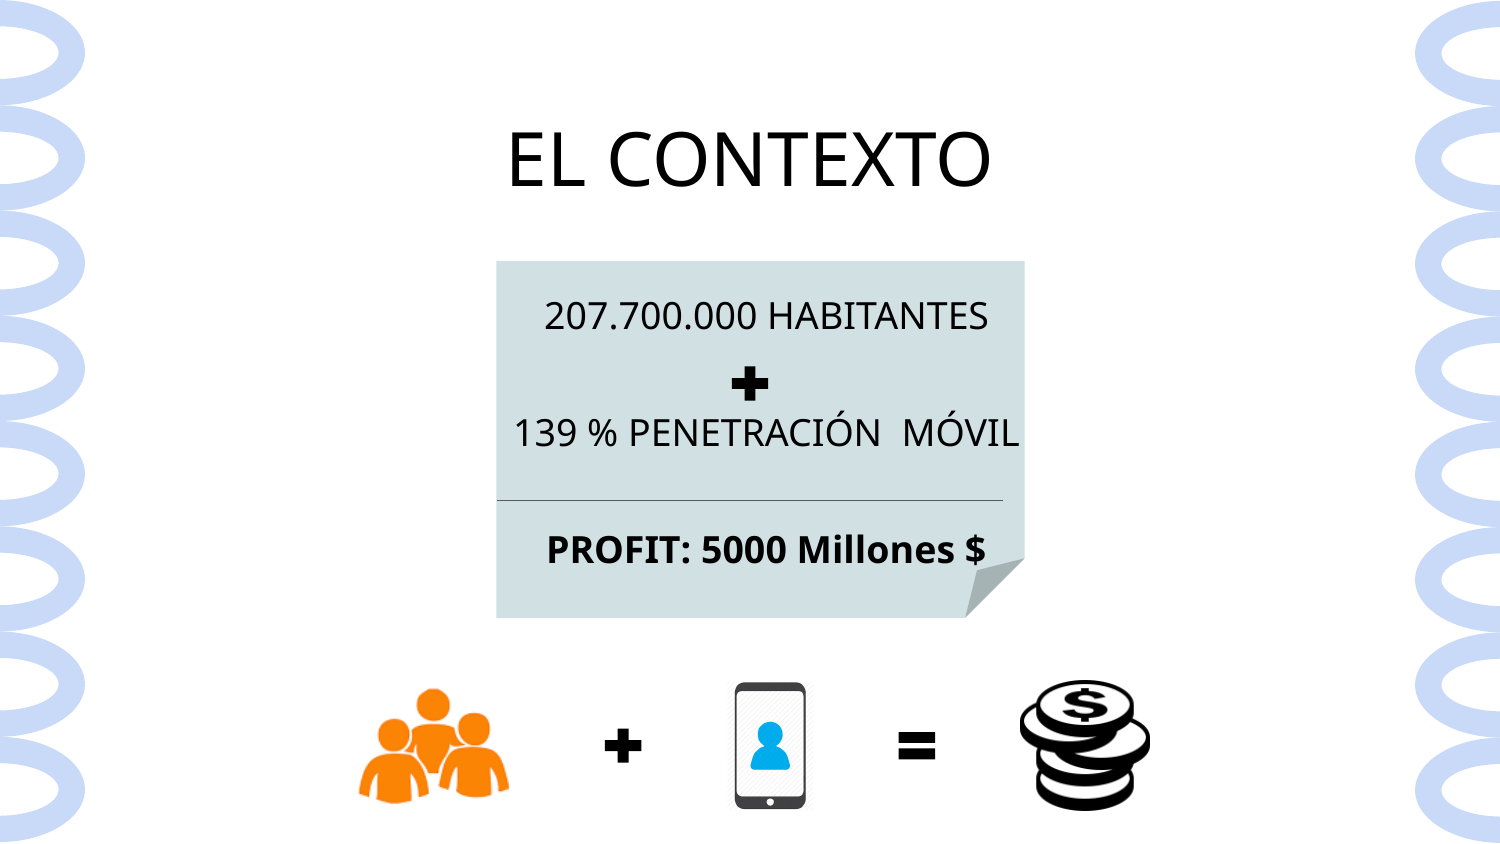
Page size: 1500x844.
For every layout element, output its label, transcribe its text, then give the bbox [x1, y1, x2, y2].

text_box [731, 366, 769, 401]
text_box [898, 732, 936, 743]
picture [725, 680, 814, 811]
picture [349, 680, 521, 811]
text_box [604, 728, 642, 763]
text_box [496, 260, 1025, 288]
text_box EL CONTEXTO [475, 86, 1025, 227]
text_box [898, 748, 936, 760]
picture [1019, 680, 1151, 811]
text_box 207.700.000 HABITANTES 139 % PENETRACIÓN MÓVIL PROFIT: 5000 Millones $ [441, 288, 1059, 633]
